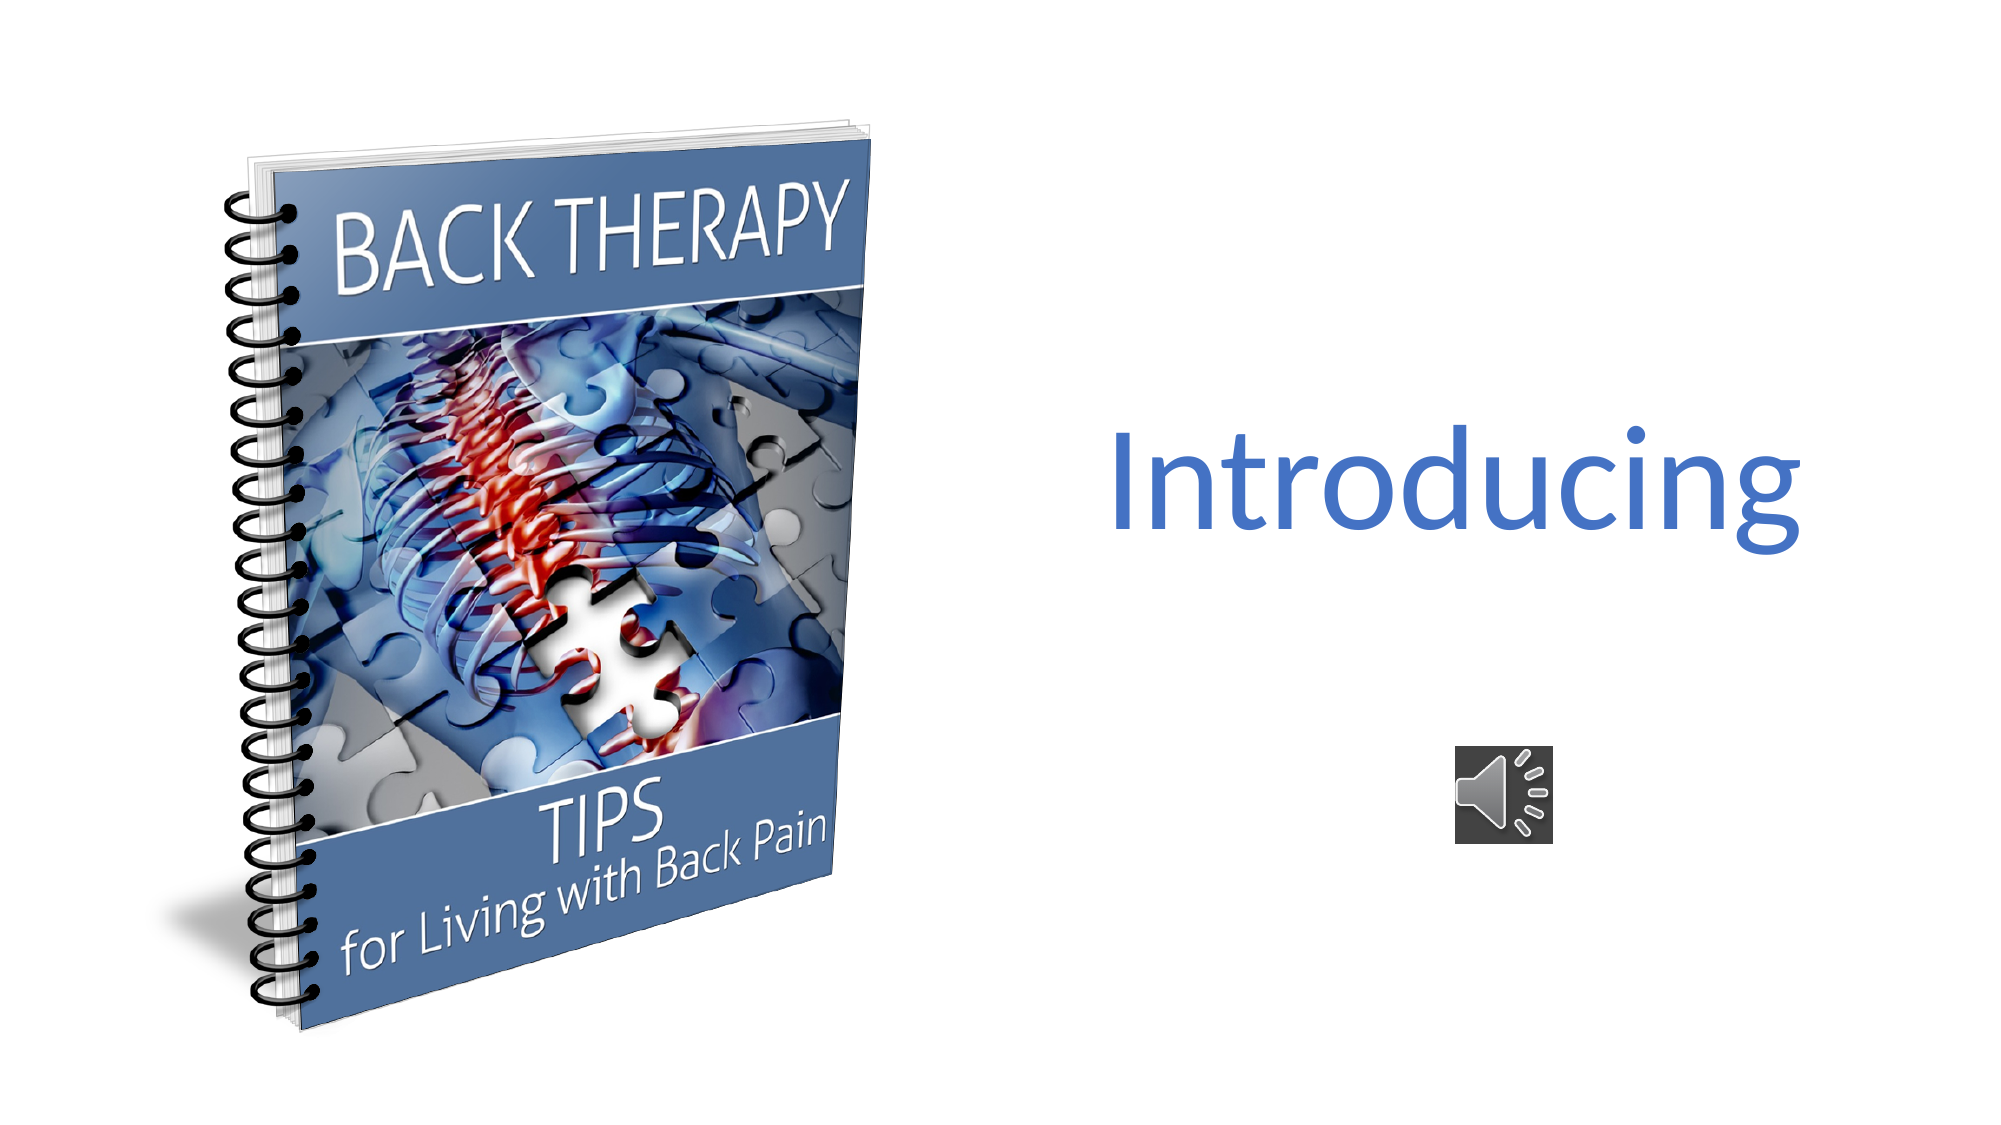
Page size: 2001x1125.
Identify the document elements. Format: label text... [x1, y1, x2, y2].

text_box Introducing [1034, 371, 1874, 567]
picture [145, 119, 871, 1122]
picture [1454, 745, 1555, 846]
